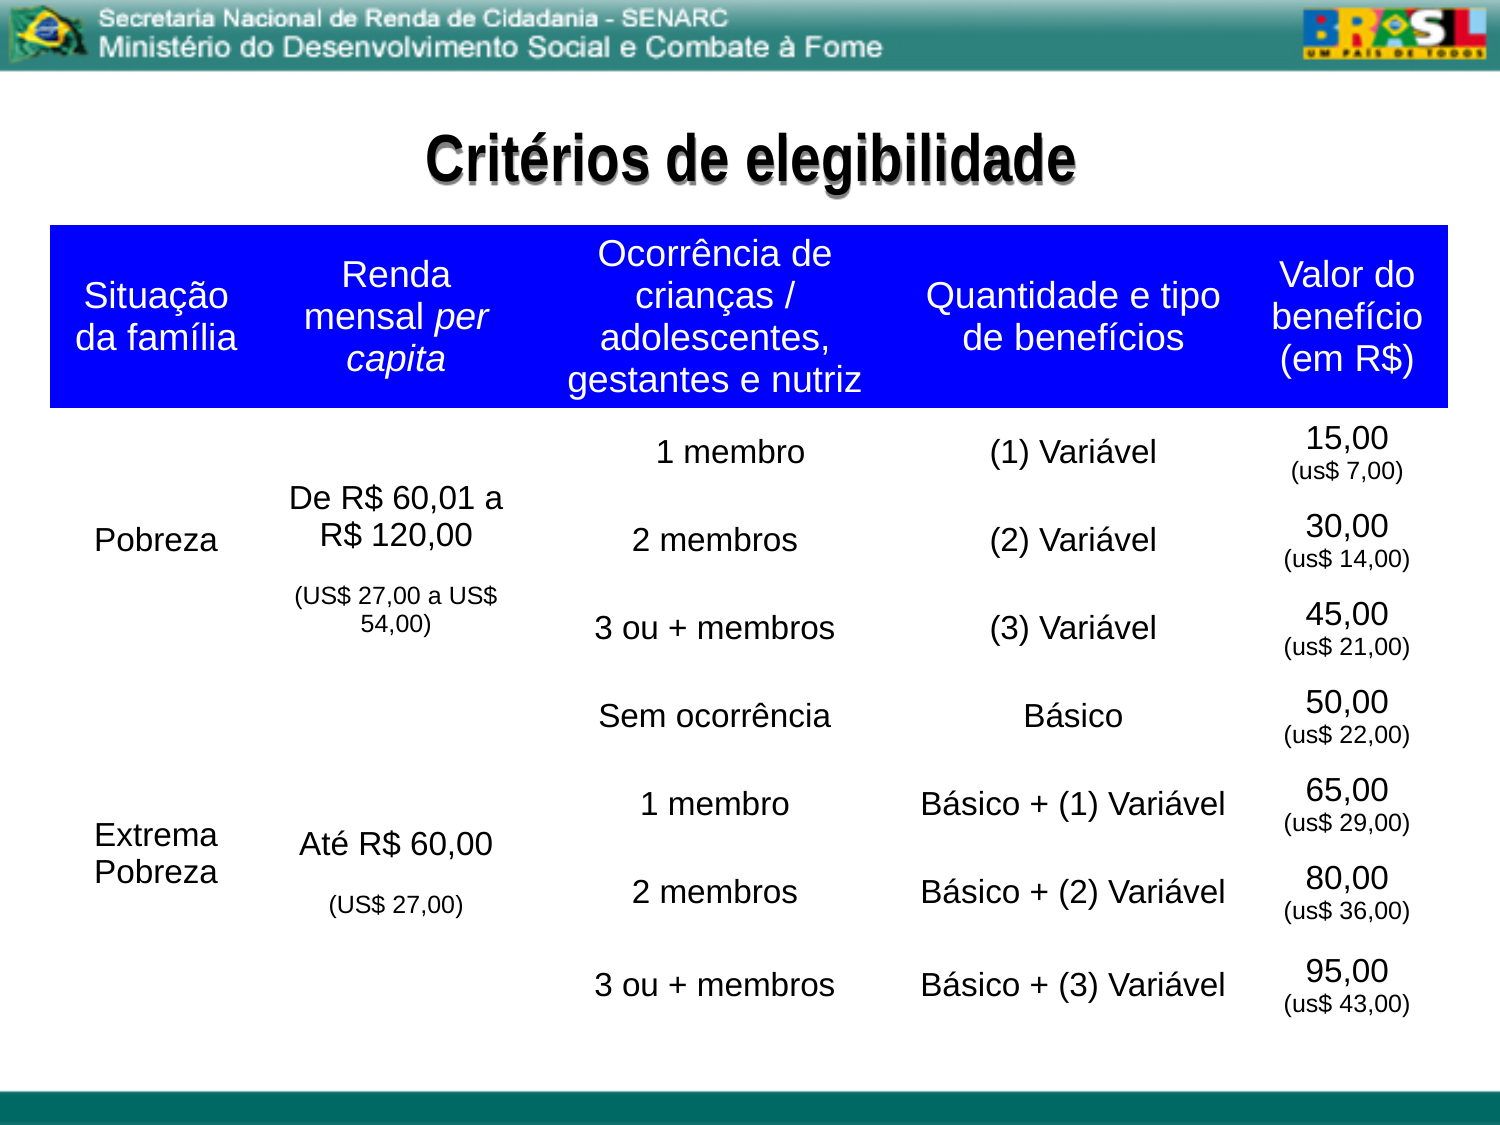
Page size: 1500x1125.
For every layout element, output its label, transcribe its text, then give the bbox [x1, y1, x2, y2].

table_cell (1) Variável [900, 408, 1247, 496]
title Critérios de elegibilidade [76, 90, 1427, 220]
table_header Renda mensal per capita [263, 225, 530, 408]
table_header Situação da família [50, 225, 263, 408]
table_cell 3 ou + membros [530, 584, 900, 672]
table_cell Extrema Pobreza [50, 672, 263, 1034]
table_cell 2 membros [530, 496, 900, 584]
table_header Quantidade e tipo de benefícios [900, 225, 1247, 408]
table_cell (3) Variável [900, 584, 1247, 672]
table_cell 30,00 (us$ 14,00) [1247, 496, 1448, 584]
table_cell 80,00 (us$ 36,00) [1247, 848, 1448, 936]
table_cell 50,00 (us$ 22,00) [1247, 672, 1448, 760]
table_cell (2) Variável [900, 496, 1247, 584]
table_cell De R$ 60,01 a R$ 120,00 (US$ 27,00 a US$ 54,00) [263, 408, 530, 672]
table_cell 95,00 (us$ 43,00) [1247, 936, 1448, 1034]
table_cell Pobreza [50, 408, 263, 672]
table_cell 1 membro [530, 408, 900, 496]
table_cell 3 ou + membros [530, 936, 900, 1034]
table_cell 1 membro [530, 760, 900, 848]
table_cell 2 membros [530, 848, 900, 936]
table_header Valor do benefício (em R$) [1247, 225, 1448, 408]
picture [0, 0, 1500, 1125]
table_cell Até R$ 60,00 (US$ 27,00) [263, 672, 530, 1034]
table_cell Básico [900, 672, 1247, 760]
table_cell 65,00 (us$ 29,00) [1247, 760, 1448, 848]
table_cell 15,00 (us$ 7,00) [1247, 408, 1448, 496]
table_cell Básico + (3) Variável [900, 936, 1247, 1034]
table_cell Básico + (2) Variável [900, 848, 1247, 936]
table_cell Sem ocorrência [530, 672, 900, 760]
table_cell Básico + (1) Variável [900, 760, 1247, 848]
table_cell 45,00 (us$ 21,00) [1247, 584, 1448, 672]
table_header Ocorrência de crianças / adolescentes, gestantes e nutriz [530, 225, 900, 408]
